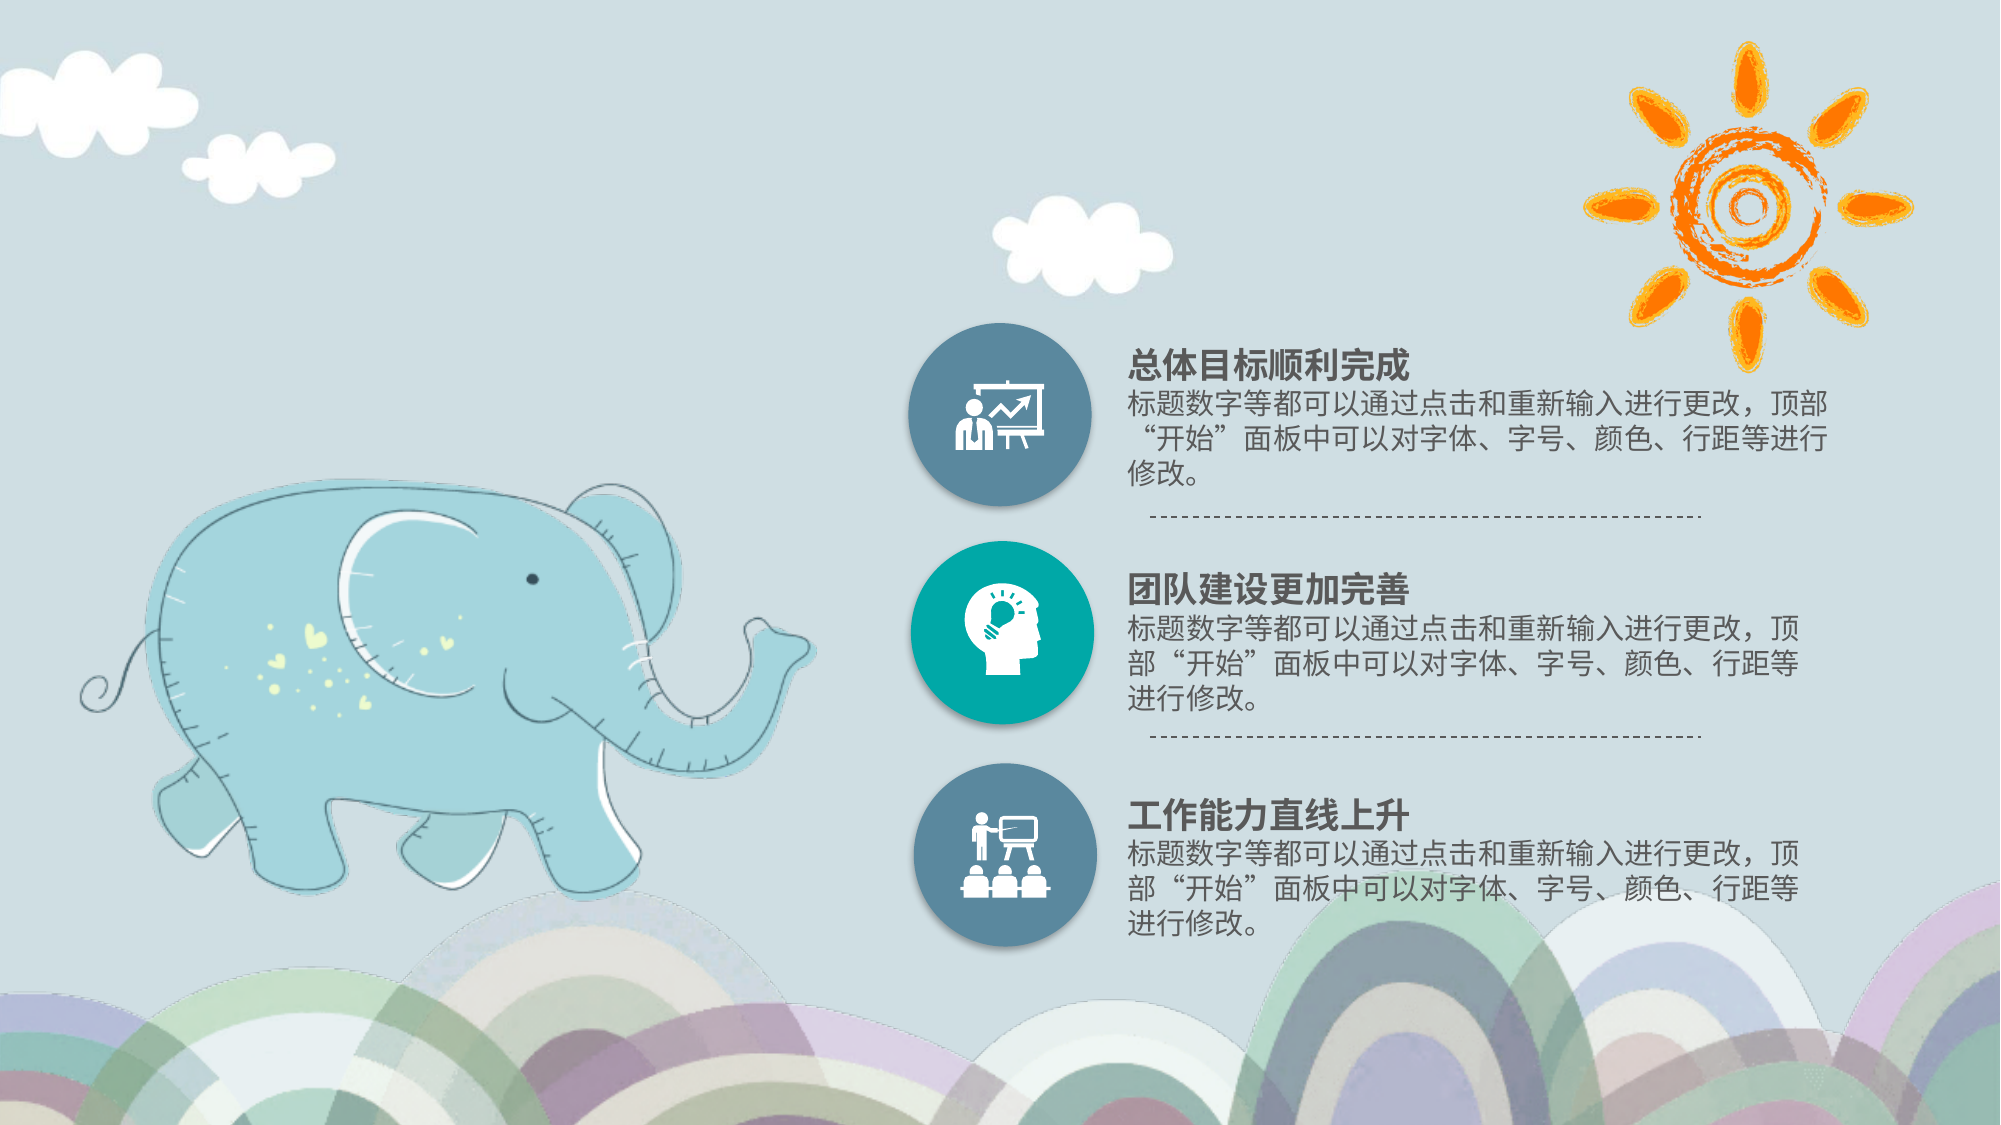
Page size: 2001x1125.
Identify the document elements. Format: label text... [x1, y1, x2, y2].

text_box 团队建设更加完善 标题数字等都可以通过点击和重新输入进行更改，顶部“开始”面板中可以对字体、字号、颜色、行距等进行修改。 [1112, 559, 1819, 723]
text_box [913, 763, 1097, 947]
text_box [910, 541, 1095, 725]
text_box 工作能力直线上升 标题数字等都可以通过点击和重新输入进行更改，顶部“开始”面板中可以对字体、字号、颜色、行距等进行修改。 [1112, 785, 1819, 949]
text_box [908, 323, 1092, 507]
picture [0, 9, 1199, 418]
text_box 总体目标顺利完成 标题数字等都可以通过点击和重新输入进行更改，顶部“开始”面板中可以对字体、字号、颜色、行距等进行修改。 [1112, 335, 1848, 499]
picture [1573, 0, 1947, 378]
picture [0, 456, 2000, 1125]
